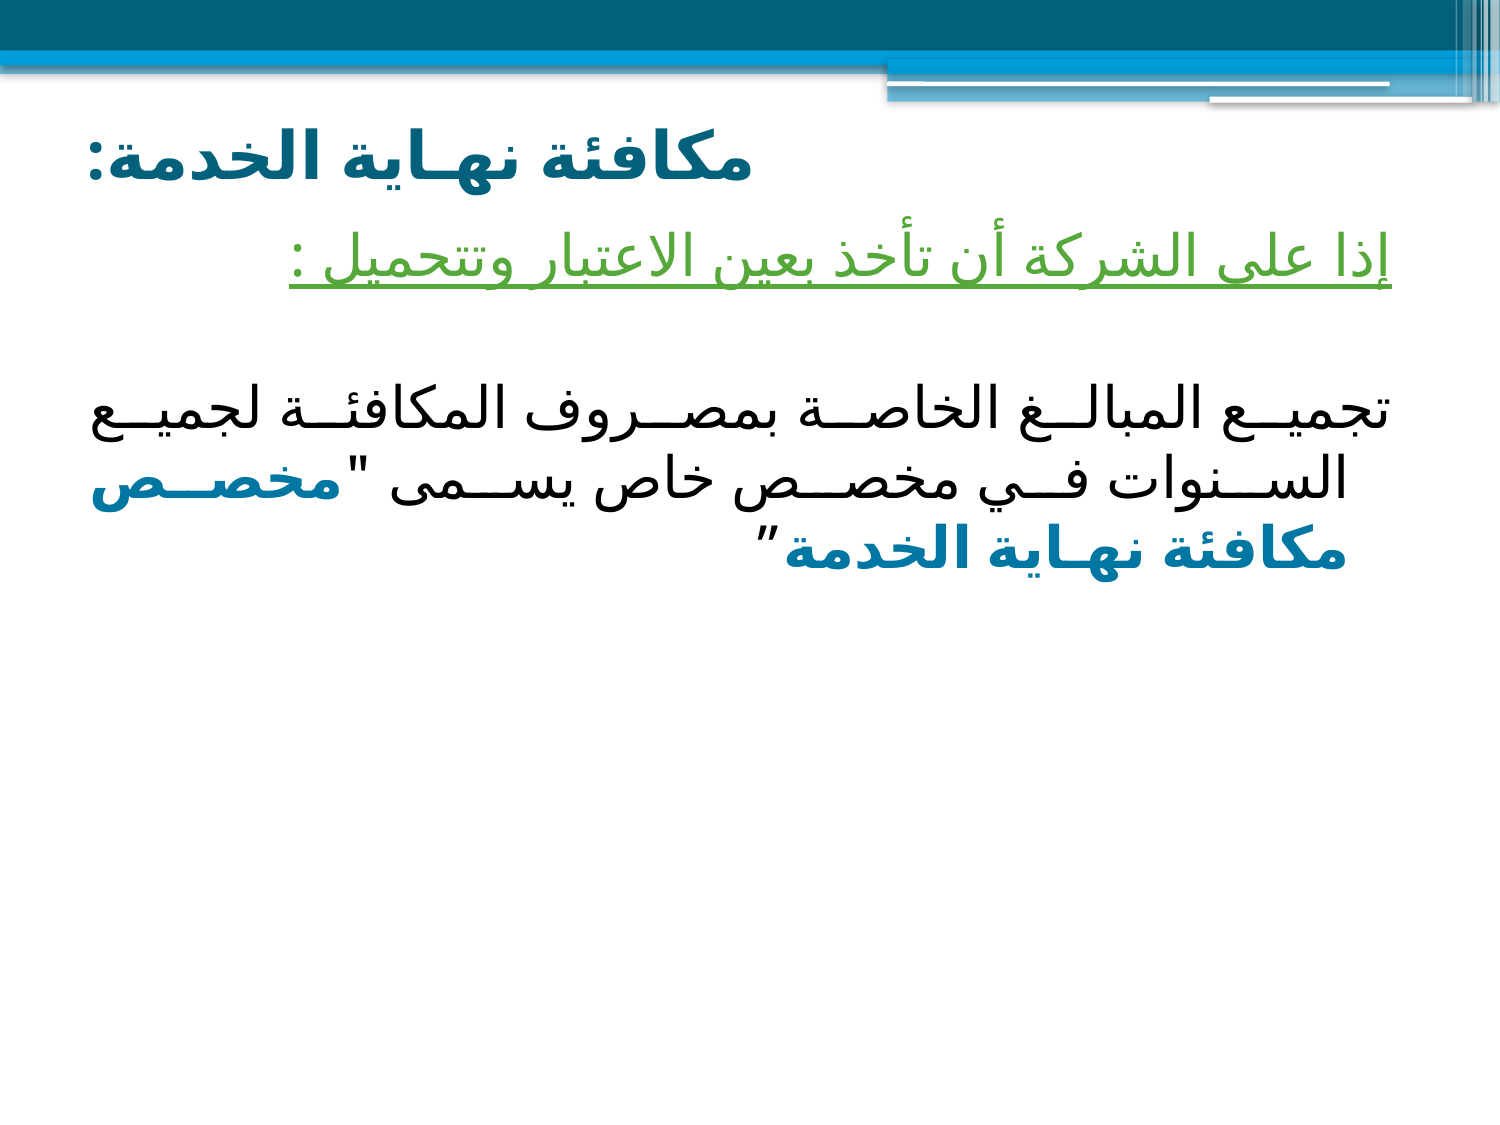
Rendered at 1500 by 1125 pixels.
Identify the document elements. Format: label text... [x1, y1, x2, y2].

list إذا على الشركة أن تأخذ بعين الاعتبار وتتحميل : تجميع المبالغ الخاصة بمصروف المكافئة لجميع السنوات في مخصص خاص يسمى "مخصص مكافئة نهـاية الخدمة” [75, 210, 1425, 1079]
title مكافئة نهـاية الخدمة: [70, 105, 1449, 281]
